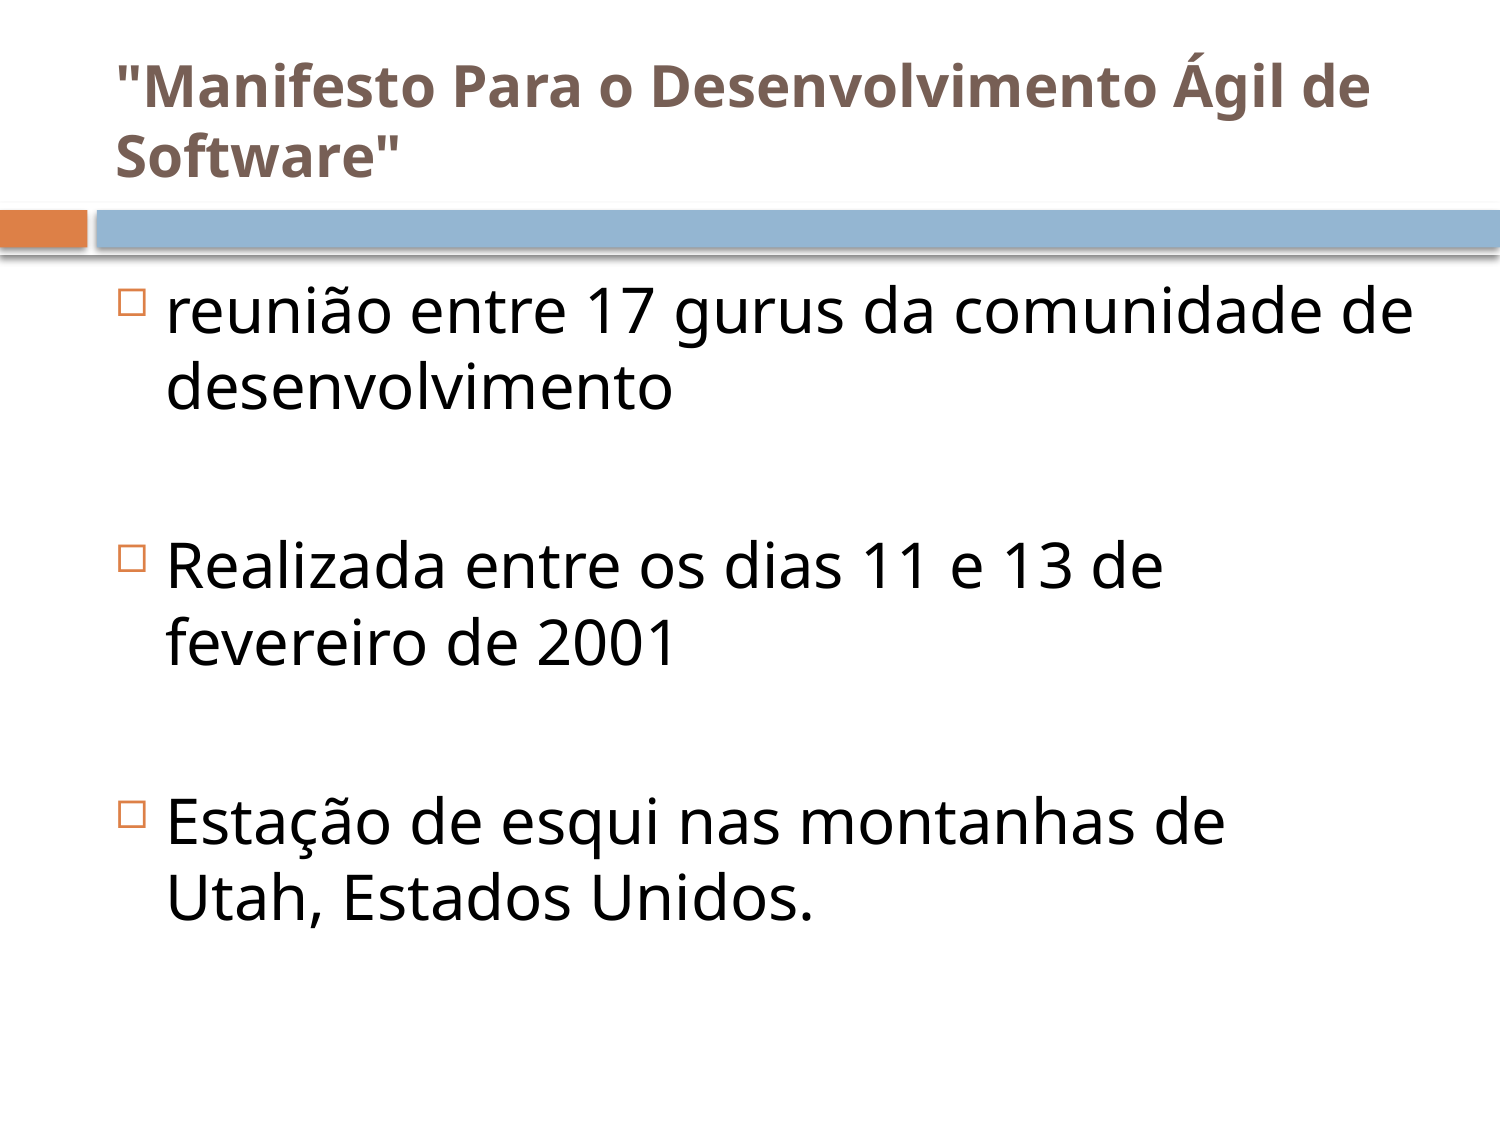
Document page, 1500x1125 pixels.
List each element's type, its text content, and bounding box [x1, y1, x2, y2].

title "Manifesto Para o Desenvolvimento Ágil de Software" [100, 37, 1438, 200]
list reunião entre 17 gurus da comunidade de desenvolvimento Realizada entre os dias 11 e 13 de fevereiro de 2001 Estação de esqui nas montanhas de Utah, Estados Unidos. [100, 262, 1438, 1005]
